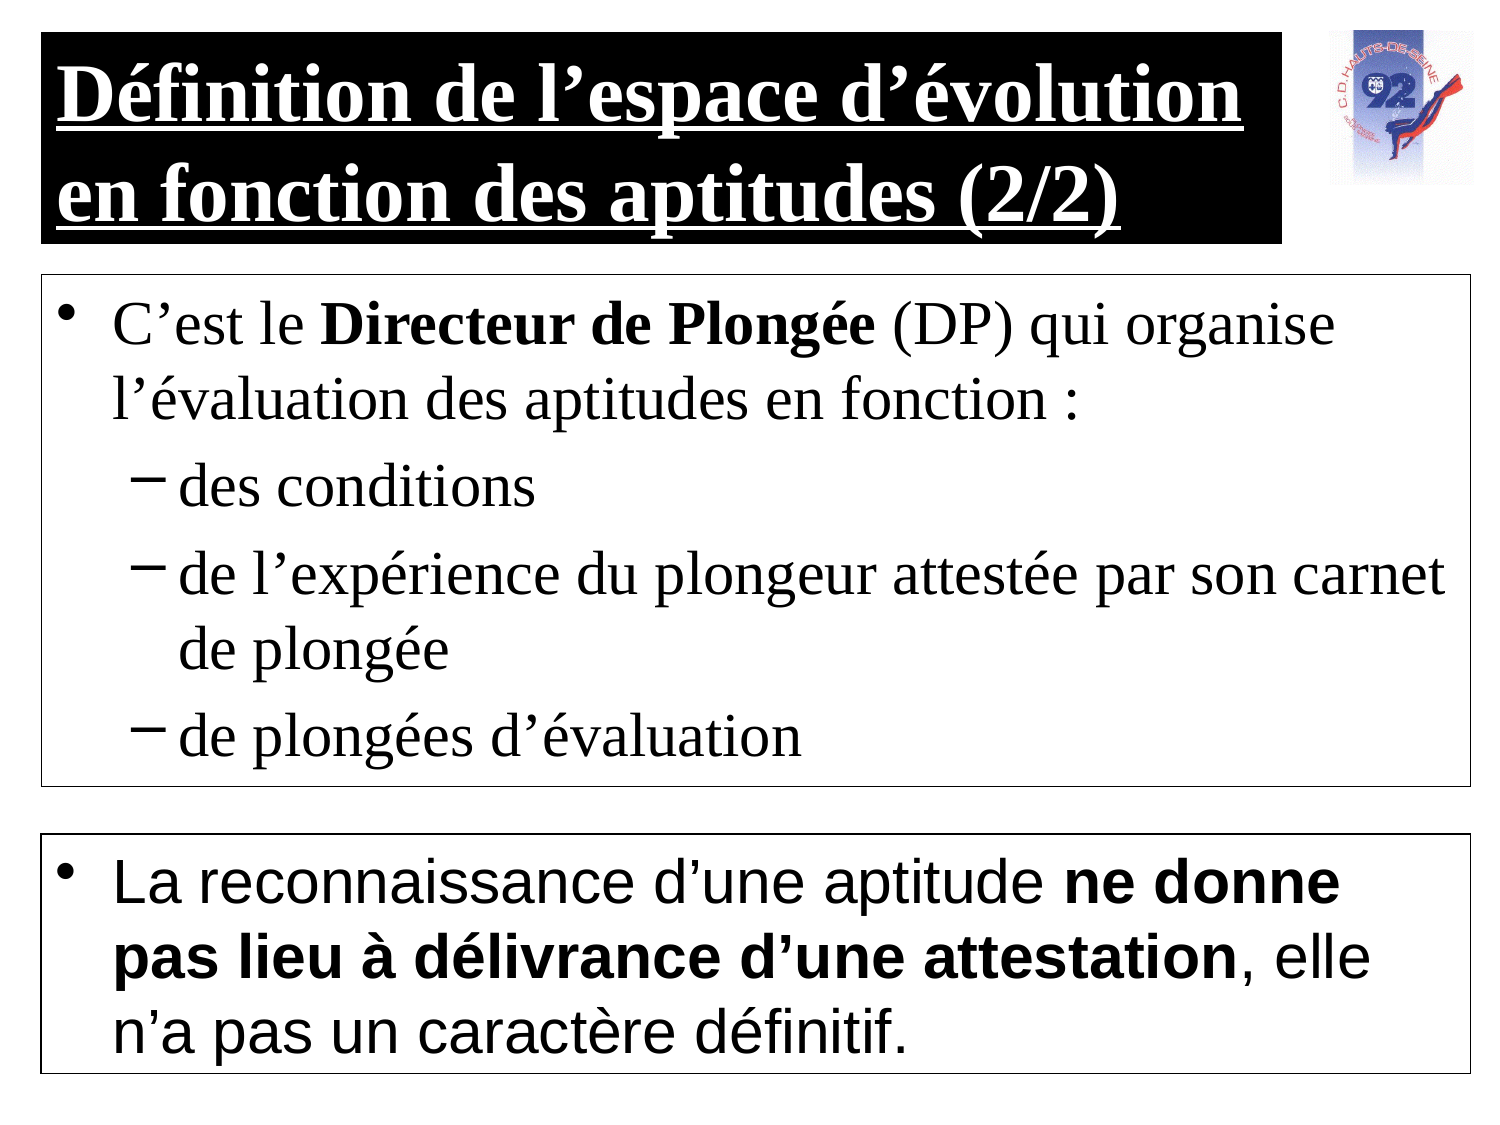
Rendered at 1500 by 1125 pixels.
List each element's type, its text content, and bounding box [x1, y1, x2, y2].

title Définition de l’espace d’évolution en fonction des aptitudes (2/2) [41, 32, 1282, 244]
list C’est le Directeur de Plongée (DP) qui organise l’évaluation des aptitudes en fonction : des conditions de l’expérience du plongeur attestée par son carnet de plongée de plongées d’évaluation [41, 274, 1471, 787]
picture [1328, 30, 1474, 185]
text_box La reconnaissance d’une aptitude ne donne pas lieu à délivrance d’une attestation, elle n’a pas un caractère définitif. [41, 834, 1471, 1074]
